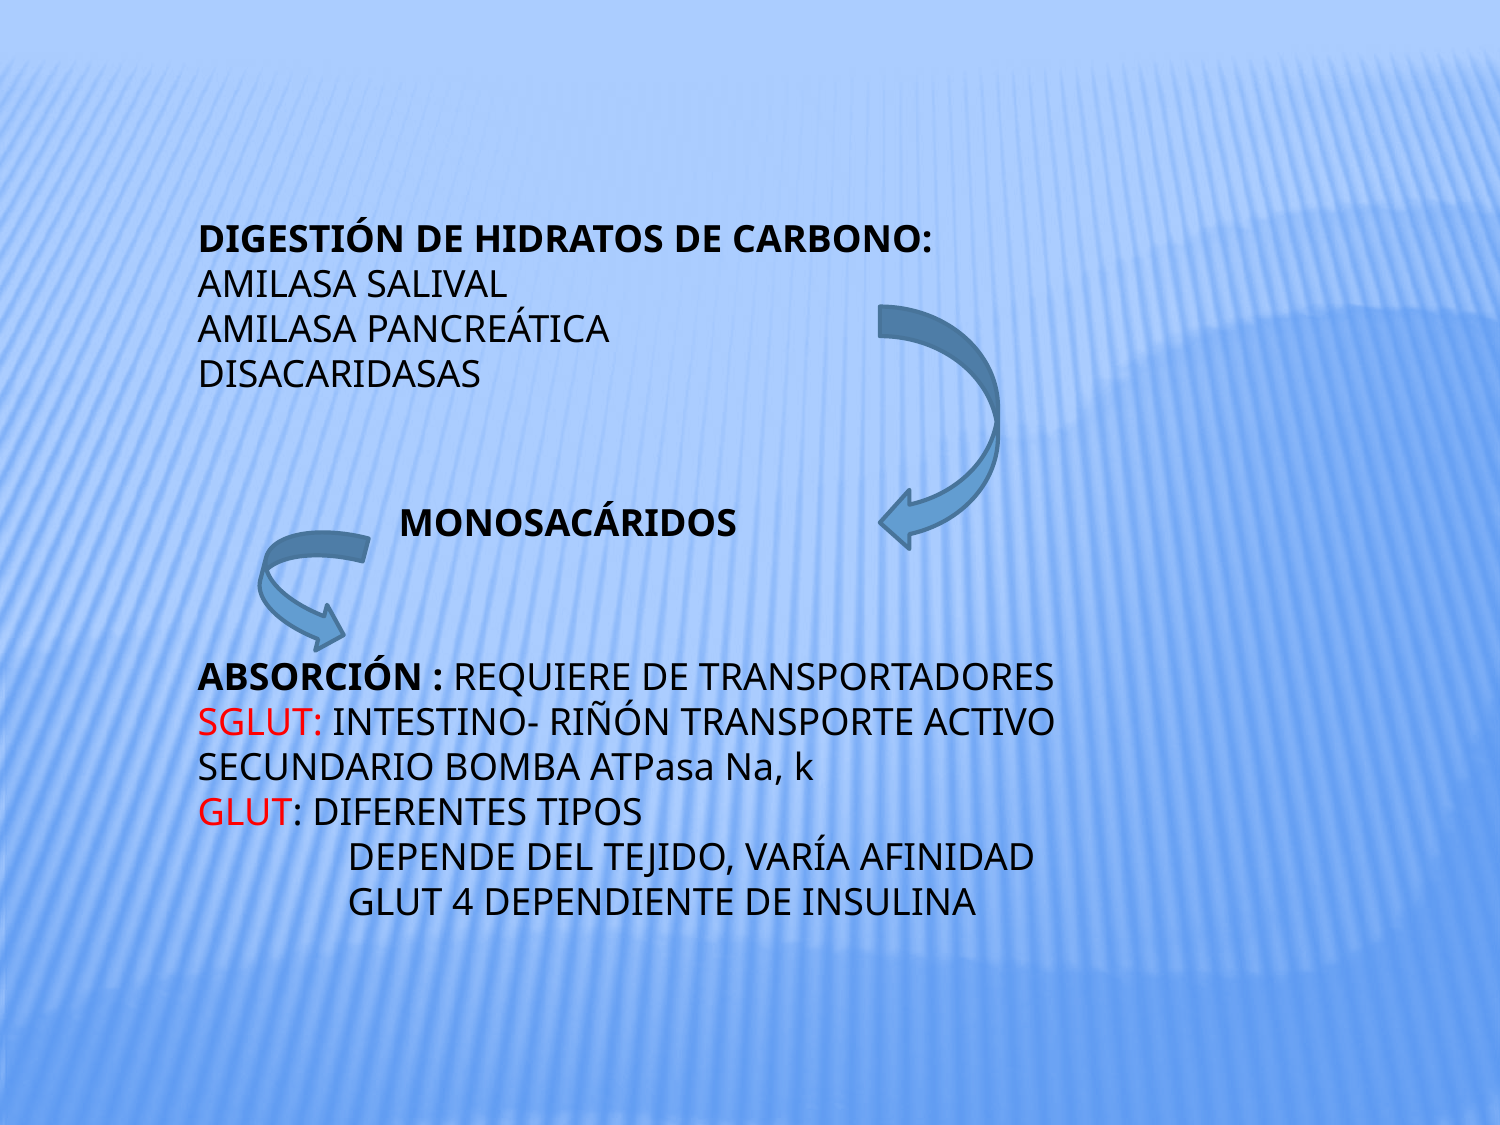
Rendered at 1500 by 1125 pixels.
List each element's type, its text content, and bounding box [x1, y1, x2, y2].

text_box MONOSACÁRIDOS [383, 491, 821, 552]
text_box [877, 304, 1001, 551]
text_box [257, 530, 371, 653]
text_box ABSORCIÓN : REQUIERE DE TRANSPORTADORES SGLUT: INTESTINO- RIÑÓN TRANSPORTE ACTIVO SECUNDARIO BOMBA ATPasa Na, k GLUT: DIFERENTES TIPOS DEPENDE DEL TEJIDO, VARÍA AFINIDAD GLUT 4 DEPENDIENTE DE INSULINA [182, 645, 1235, 930]
text_box DIGESTIÓN DE HIDRATOS DE CARBONO: AMILASA SALIVAL AMILASA PANCREÁTICA DISACARIDASAS [182, 208, 1117, 403]
